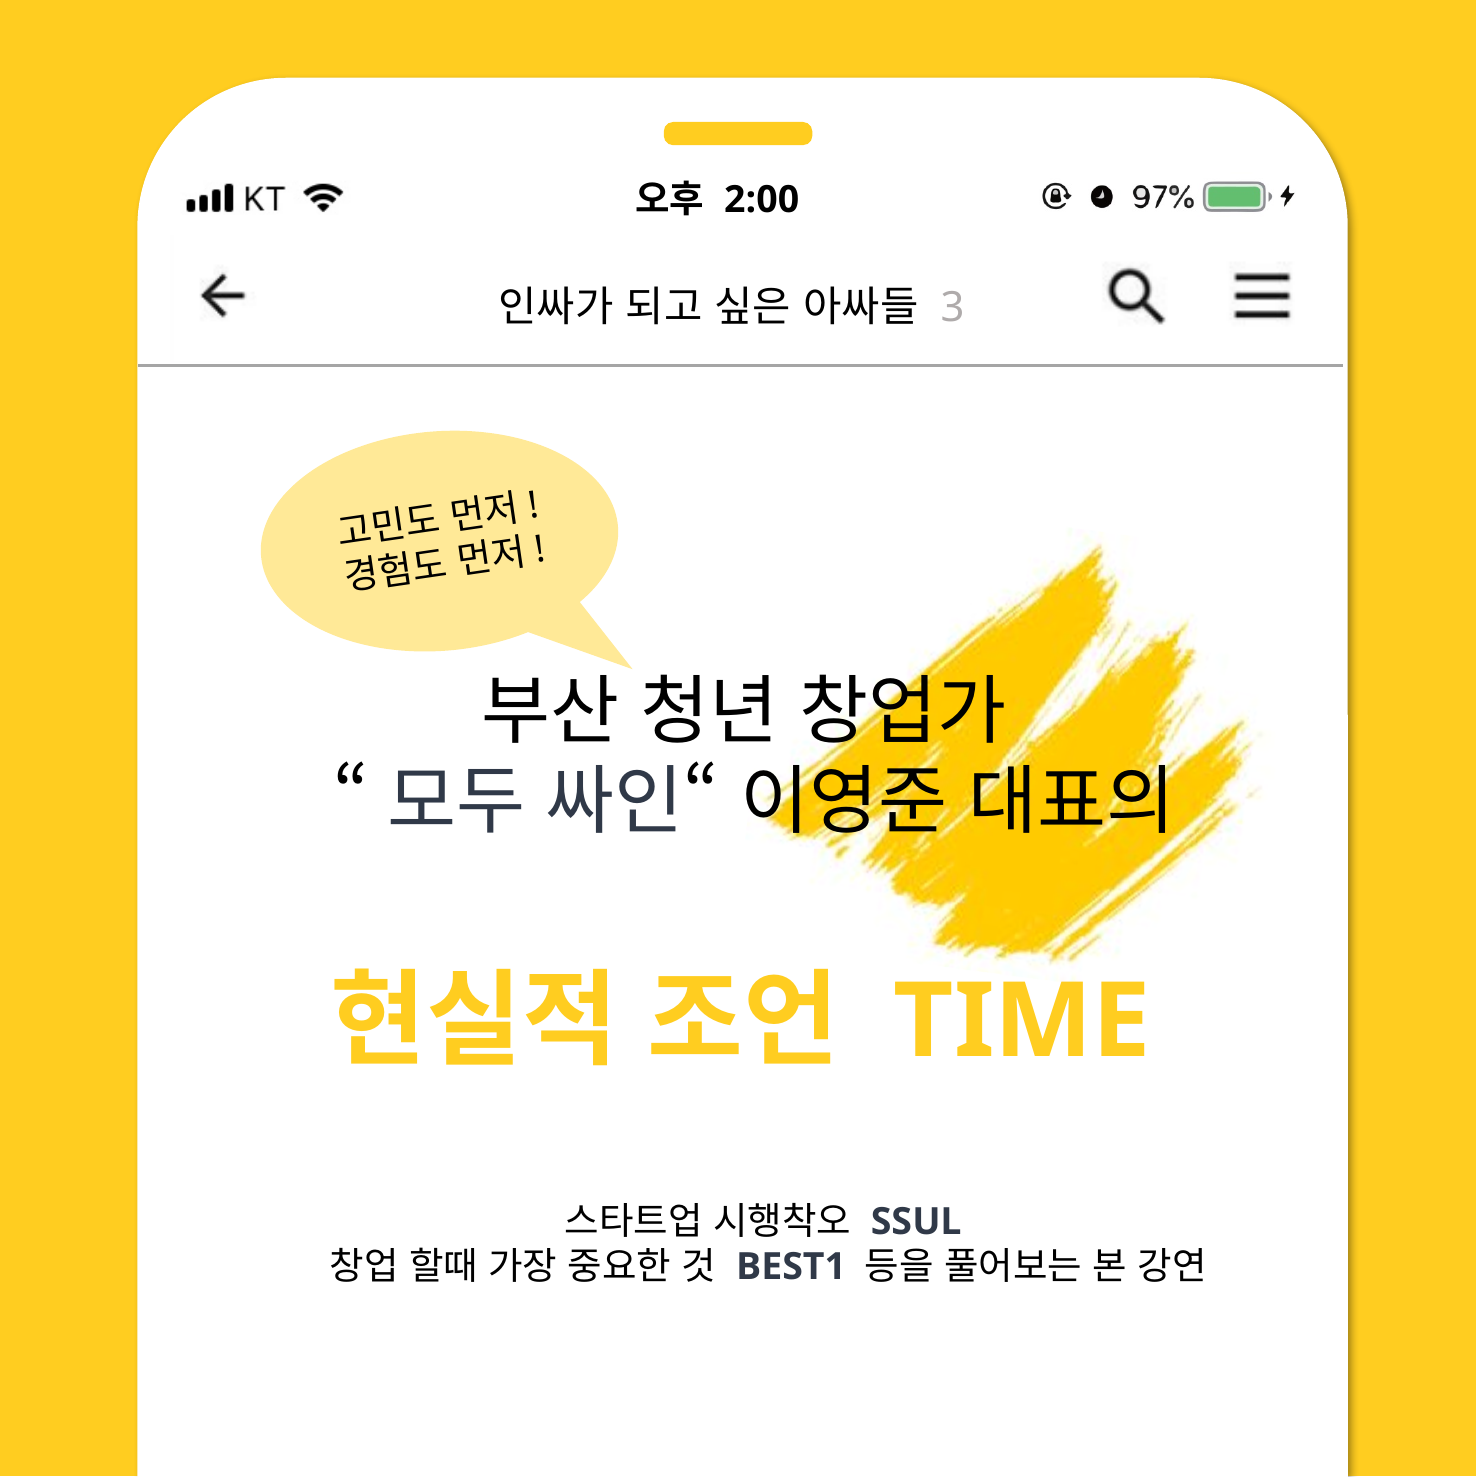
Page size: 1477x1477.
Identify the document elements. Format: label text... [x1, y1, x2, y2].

text_box 부산 청년 창업가 “모두 싸인“ 이영준 대표의 현실적 조언 TIME [285, 655, 1224, 1086]
text_box [259, 429, 623, 655]
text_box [170, 167, 1300, 228]
text_box [663, 121, 813, 146]
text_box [170, 228, 1317, 363]
text_box [137, 77, 1348, 1477]
text_box 스타트업 시행착오 SSUL 창업 할때 가장 중요한 것 BEST1 등을 풀어보는 본 강연 [302, 1189, 1235, 1295]
picture [758, 492, 1302, 1005]
text_box 고민도 먼저! 경험도 먼저! [318, 433, 805, 608]
